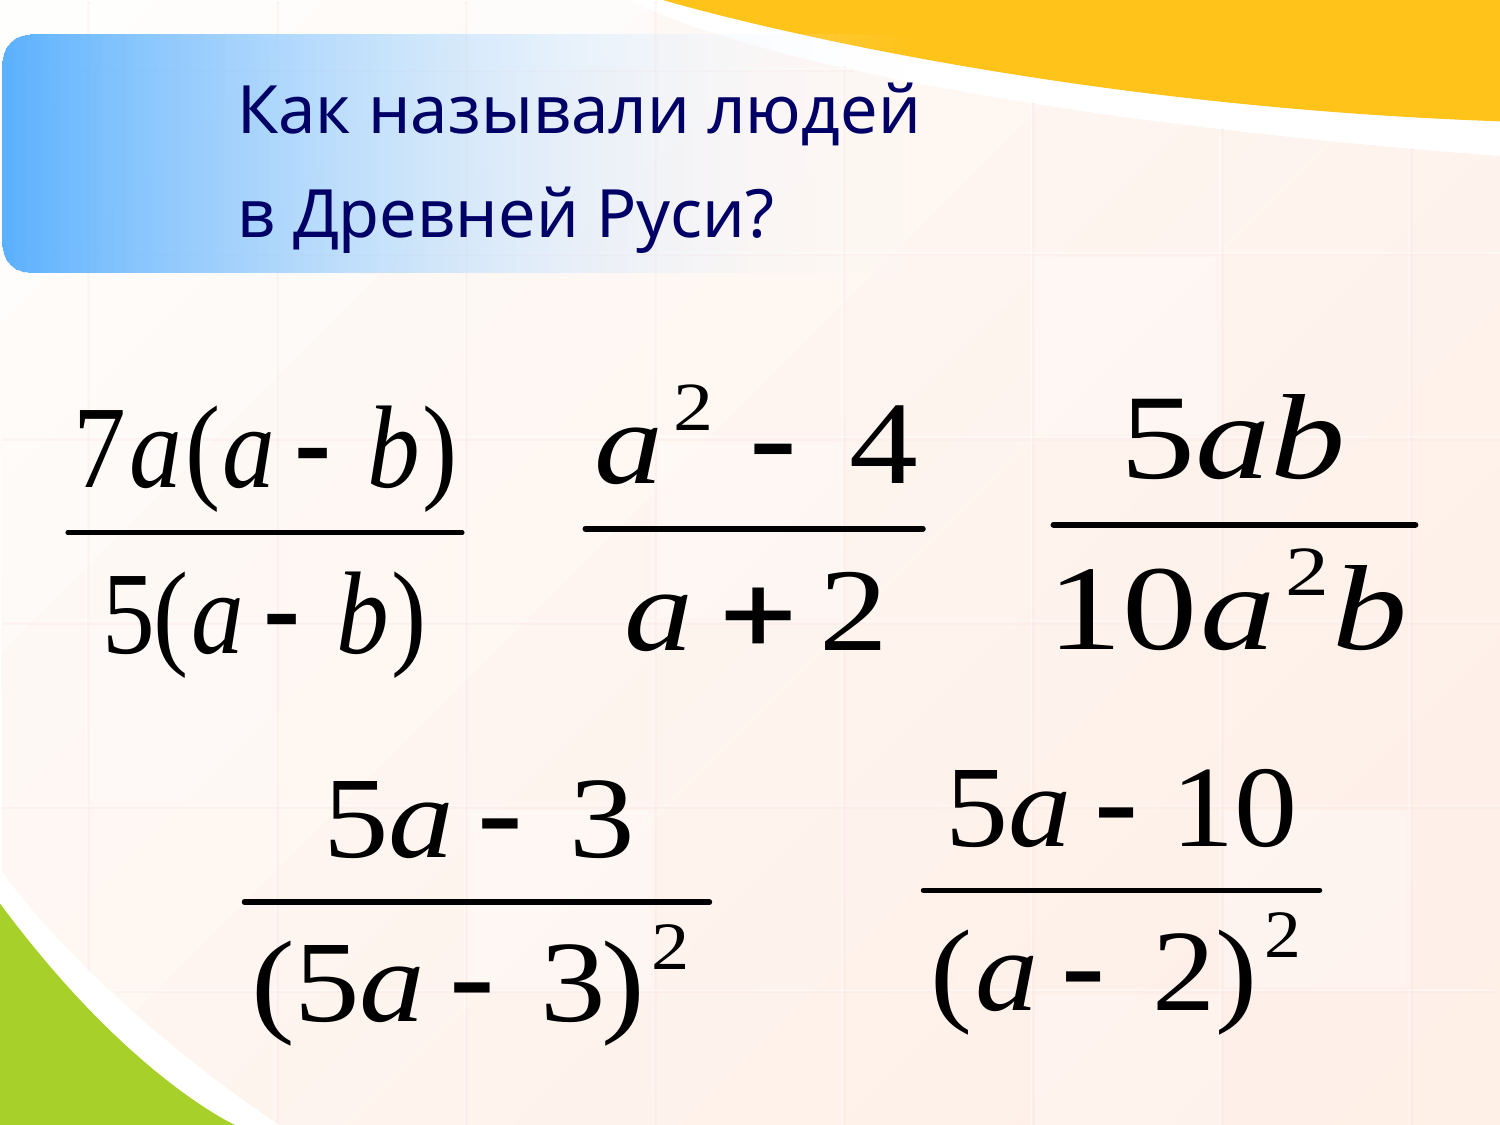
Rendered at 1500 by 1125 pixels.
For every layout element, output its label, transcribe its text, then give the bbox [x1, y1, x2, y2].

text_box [1028, 362, 1443, 677]
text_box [902, 735, 1345, 1055]
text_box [562, 351, 953, 677]
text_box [222, 747, 737, 1067]
text_box Как называли людей в Древней Руси? [222, 35, 1125, 258]
text_box [2, 35, 911, 273]
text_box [49, 375, 481, 700]
